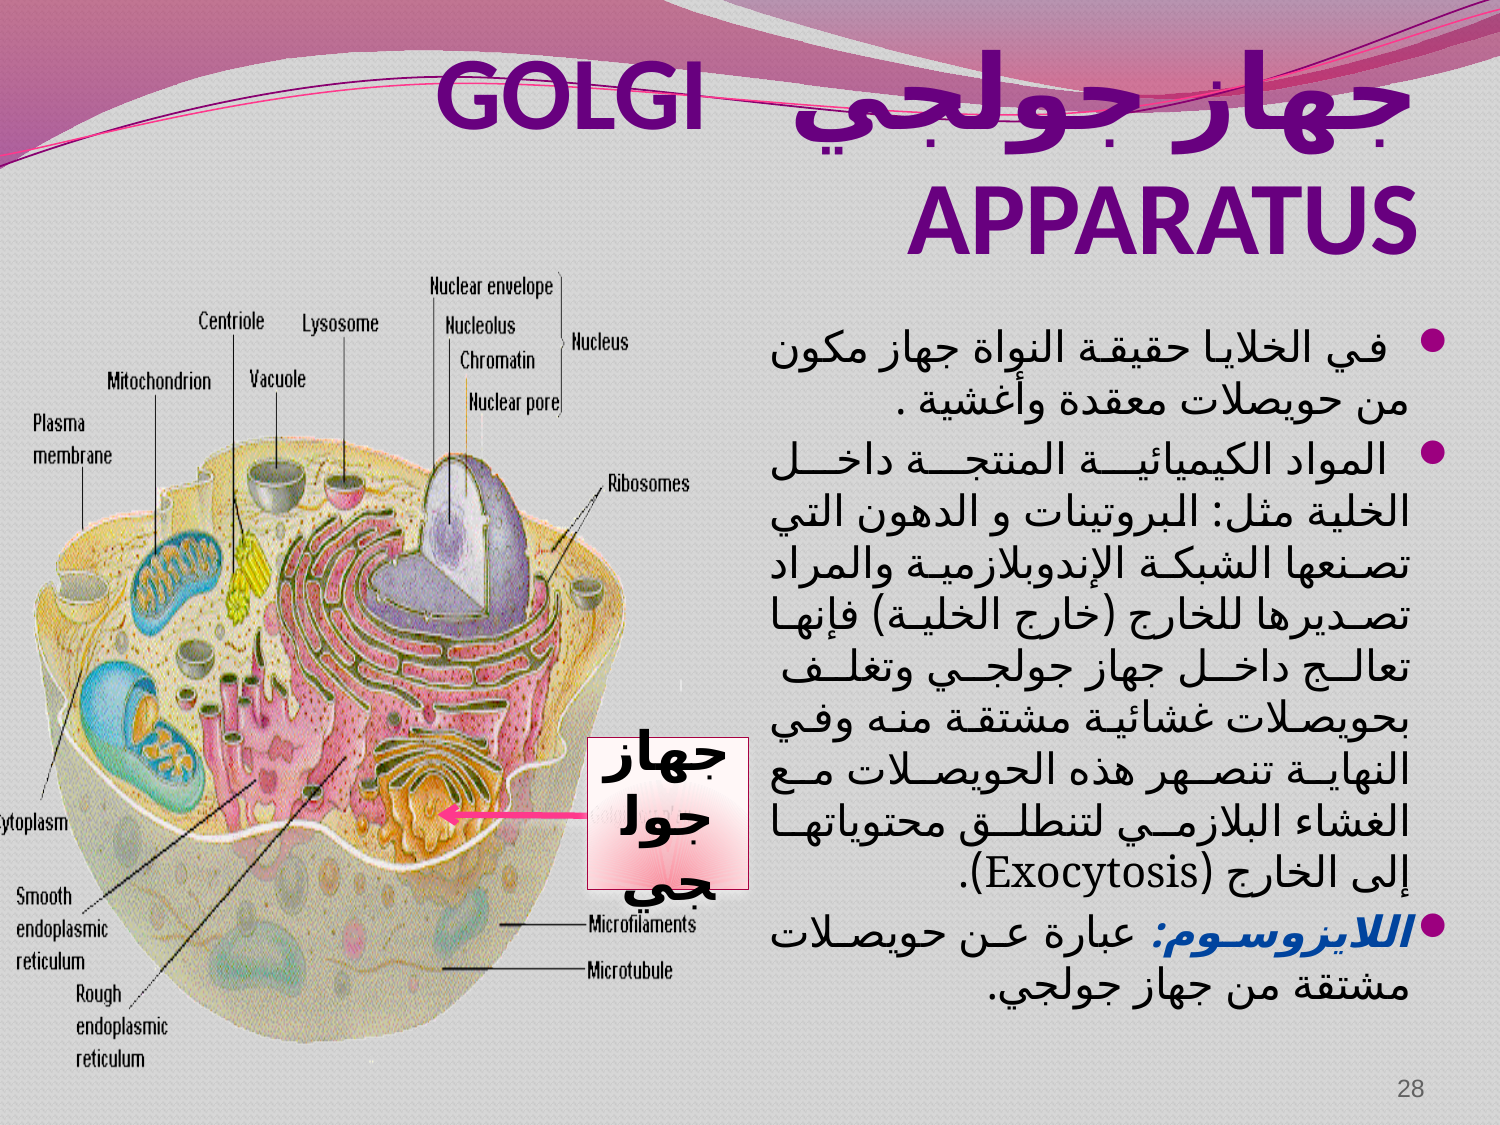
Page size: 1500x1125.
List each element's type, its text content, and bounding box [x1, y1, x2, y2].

text_box - [1245, 80, 1262, 87]
title جهاز جولجي Golgi apparatus [70, 87, 1421, 275]
slide_number 28 [1299, 1042, 1425, 1103]
picture [0, 248, 713, 1076]
text_box جهاز جولجي [720, 737, 749, 890]
list في الخلايا حقيقة النواة جهاز مكون من حويصلات معقدة وأغشية . المواد الكيميائية المنتجة داخل الخلية مثل: البروتينات و الدهون التي تصنعها الشبكة الإندوبلازمية والمراد تصديرها للخارج (خارج الخلية) فإنها تعالج داخل جهاز جولجي وتغلف بحويصلات غشائية مشتقة منه وفي النهاية تنصهر هذه الحويصلات مع الغشاء البلازمي لتنطلق محتوياتها إلى الخارج (Exocytosis). اللايزوسوم: عبارة عن حويصلات مشتقة من جهاز جولجي. [754, 312, 1463, 1075]
